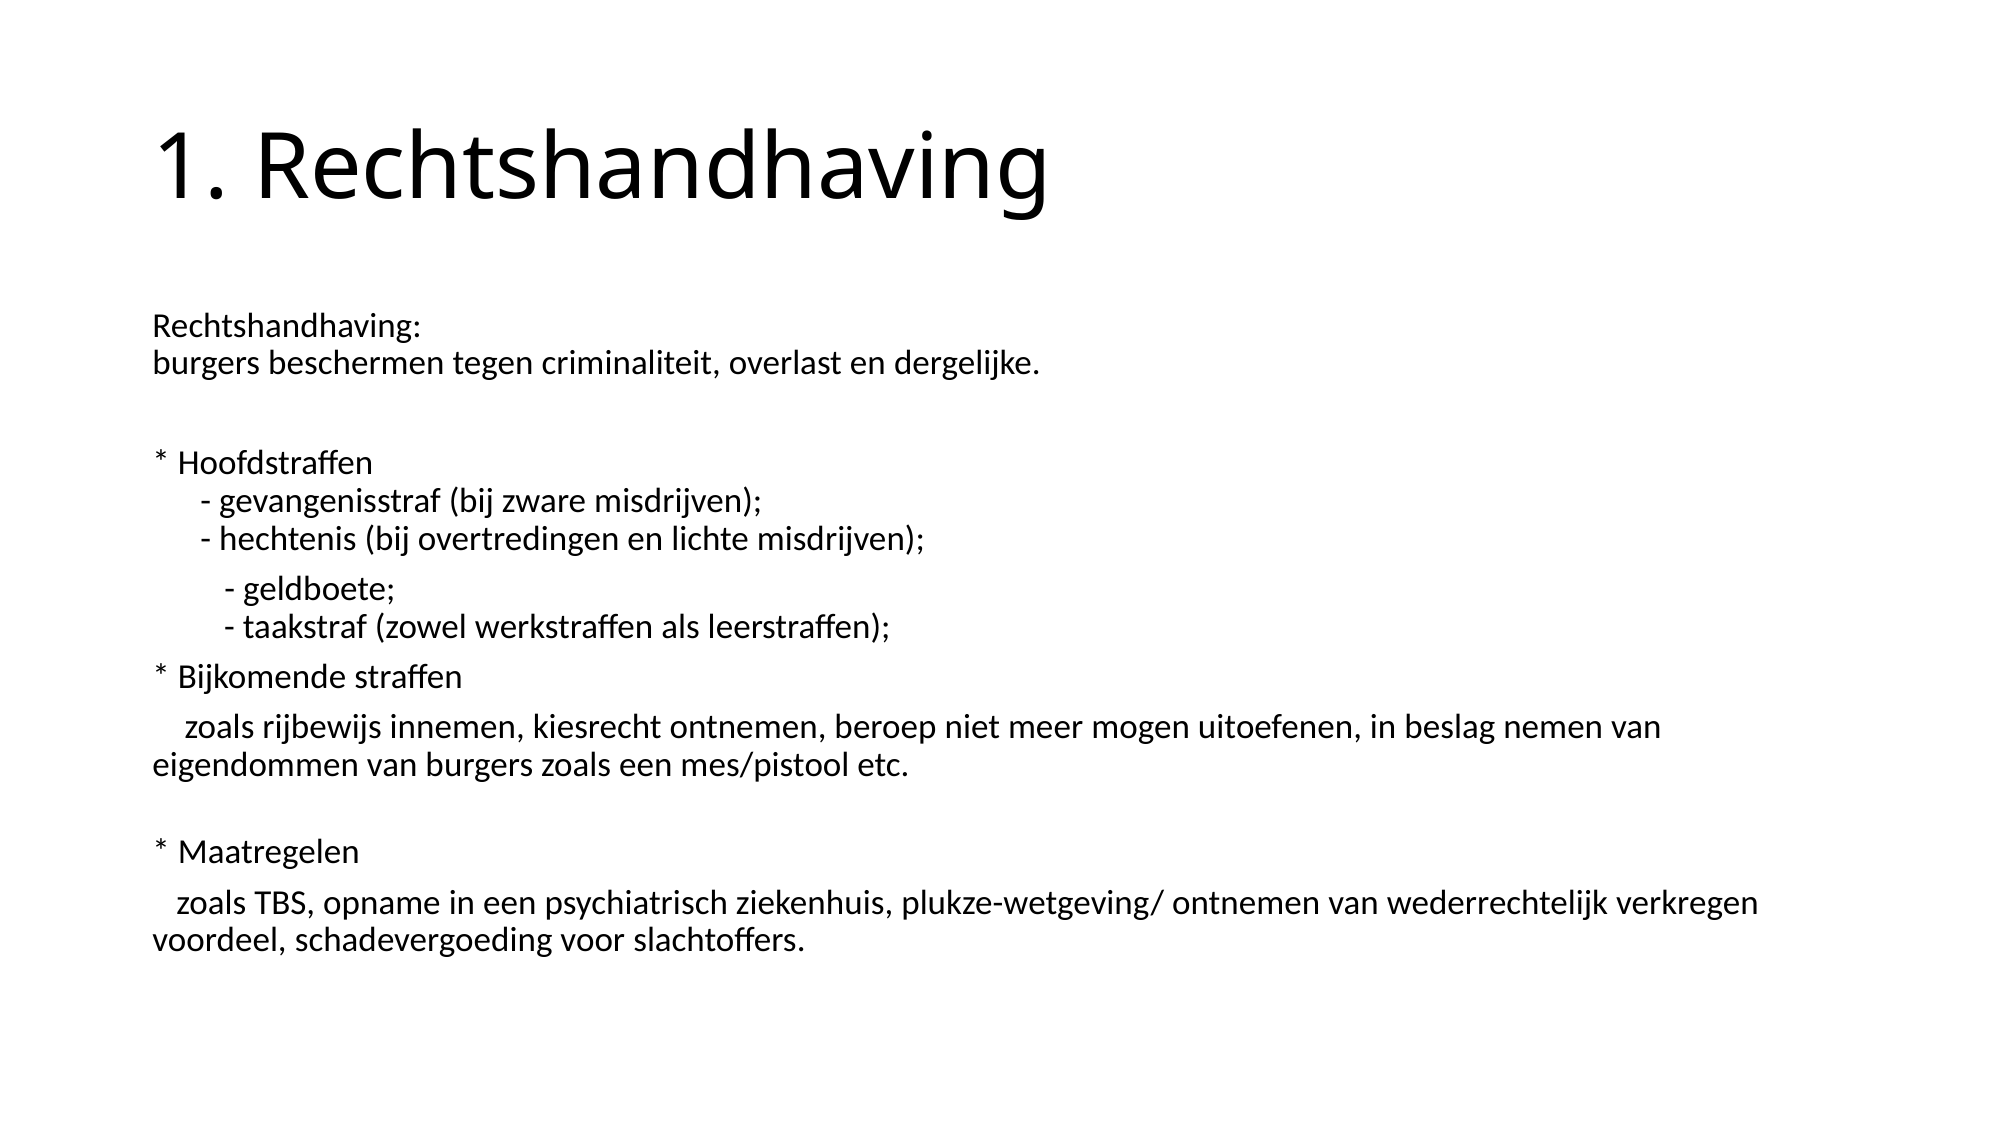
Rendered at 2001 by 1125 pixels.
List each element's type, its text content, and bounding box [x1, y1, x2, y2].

list Rechtshandhaving: burgers beschermen tegen criminaliteit, overlast en dergelijke. * Hoofdstraffen - gevangenisstraf (bij zware misdrijven); - hechtenis (bij overtredingen en lichte misdrijven); - geldboete; - taakstraf (zowel werkstraffen als leerstraffen); * Bijkomende straffen zoals rijbewijs innemen, kiesrecht ontnemen, beroep niet meer mogen uitoefenen, in beslag nemen van eigendommen van burgers zoals een mes/pistool etc. * Maatregelen zoals TBS, opname in een psychiatrisch ziekenhuis, plukze-wetgeving/ ontnemen van wederrechtelijk verkregen voordeel, schadevergoeding voor slachtoffers. [137, 299, 1863, 1014]
title 1. Rechtshandhaving [137, 59, 1863, 278]
